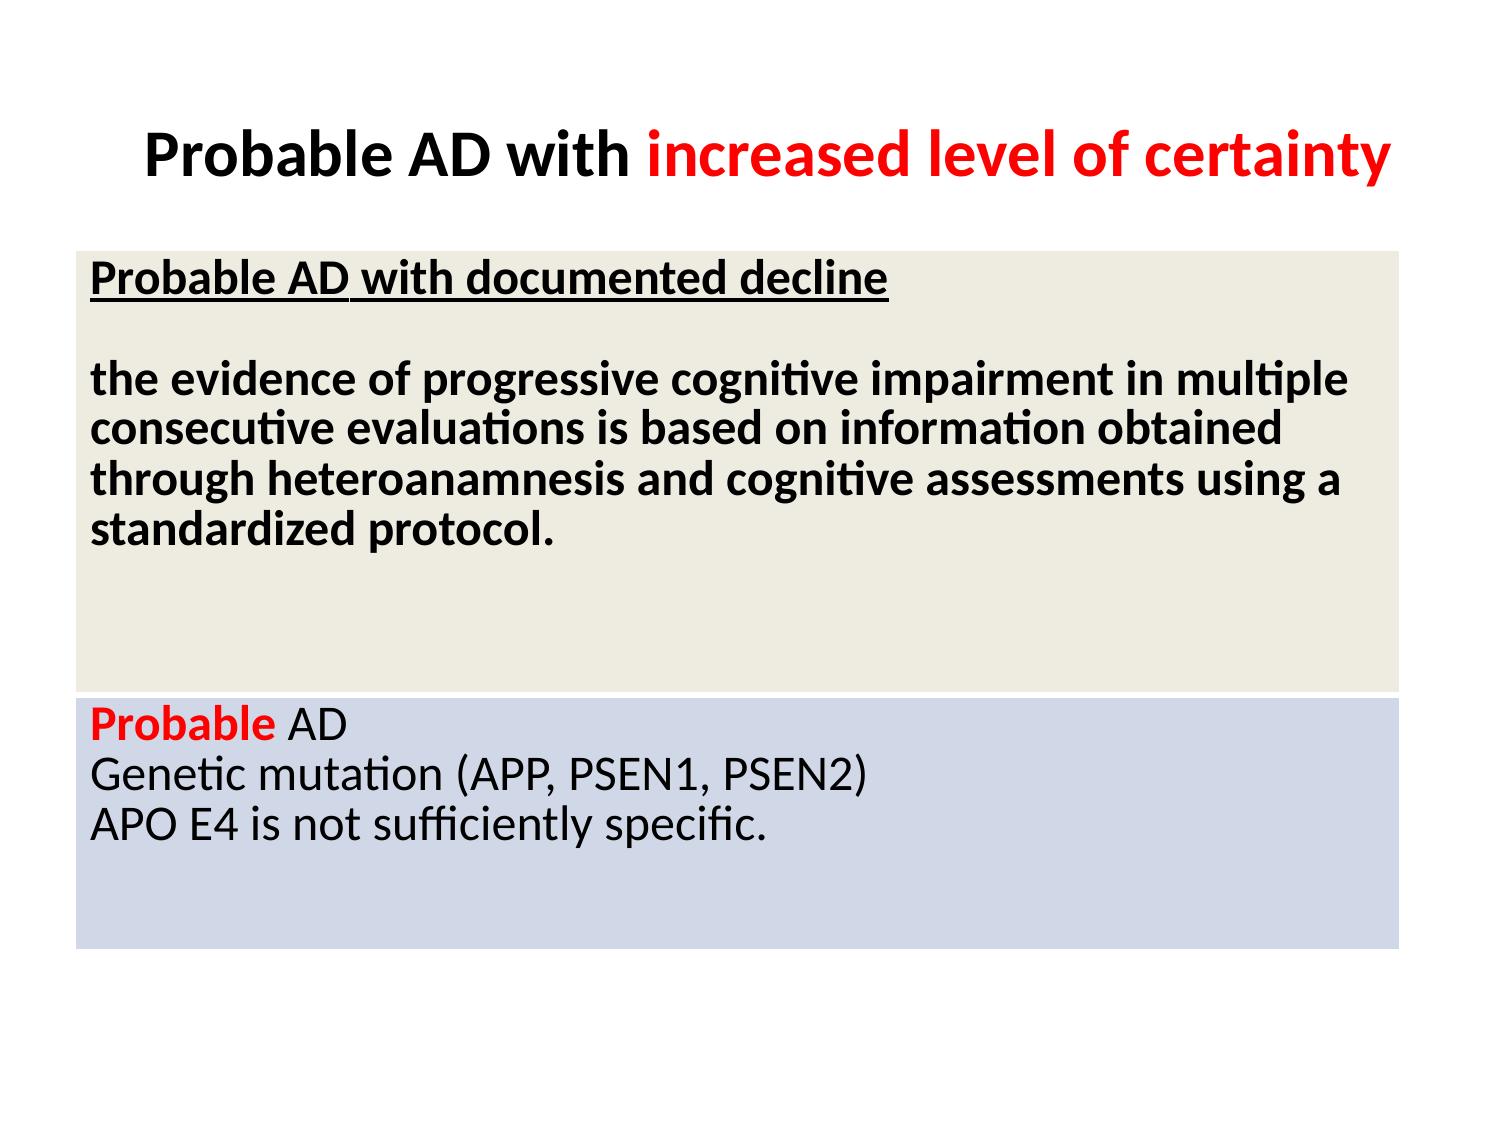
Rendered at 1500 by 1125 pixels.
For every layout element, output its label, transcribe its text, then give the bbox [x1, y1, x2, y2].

table_cell Probable AD Genetic mutation (APP, PSEN1, PSEN2) APO E4 is not sufficiently specific. [76, 698, 1399, 949]
table_header Probable AD with documented decline the evidence of progressive cognitive impairment in multiple consecutive evaluations is based on information obtained through heteroanamnesis and cognitive assessments using a standardized protocol. [76, 251, 1399, 692]
title Probable AD with increased level of certainty [37, 37, 1500, 263]
